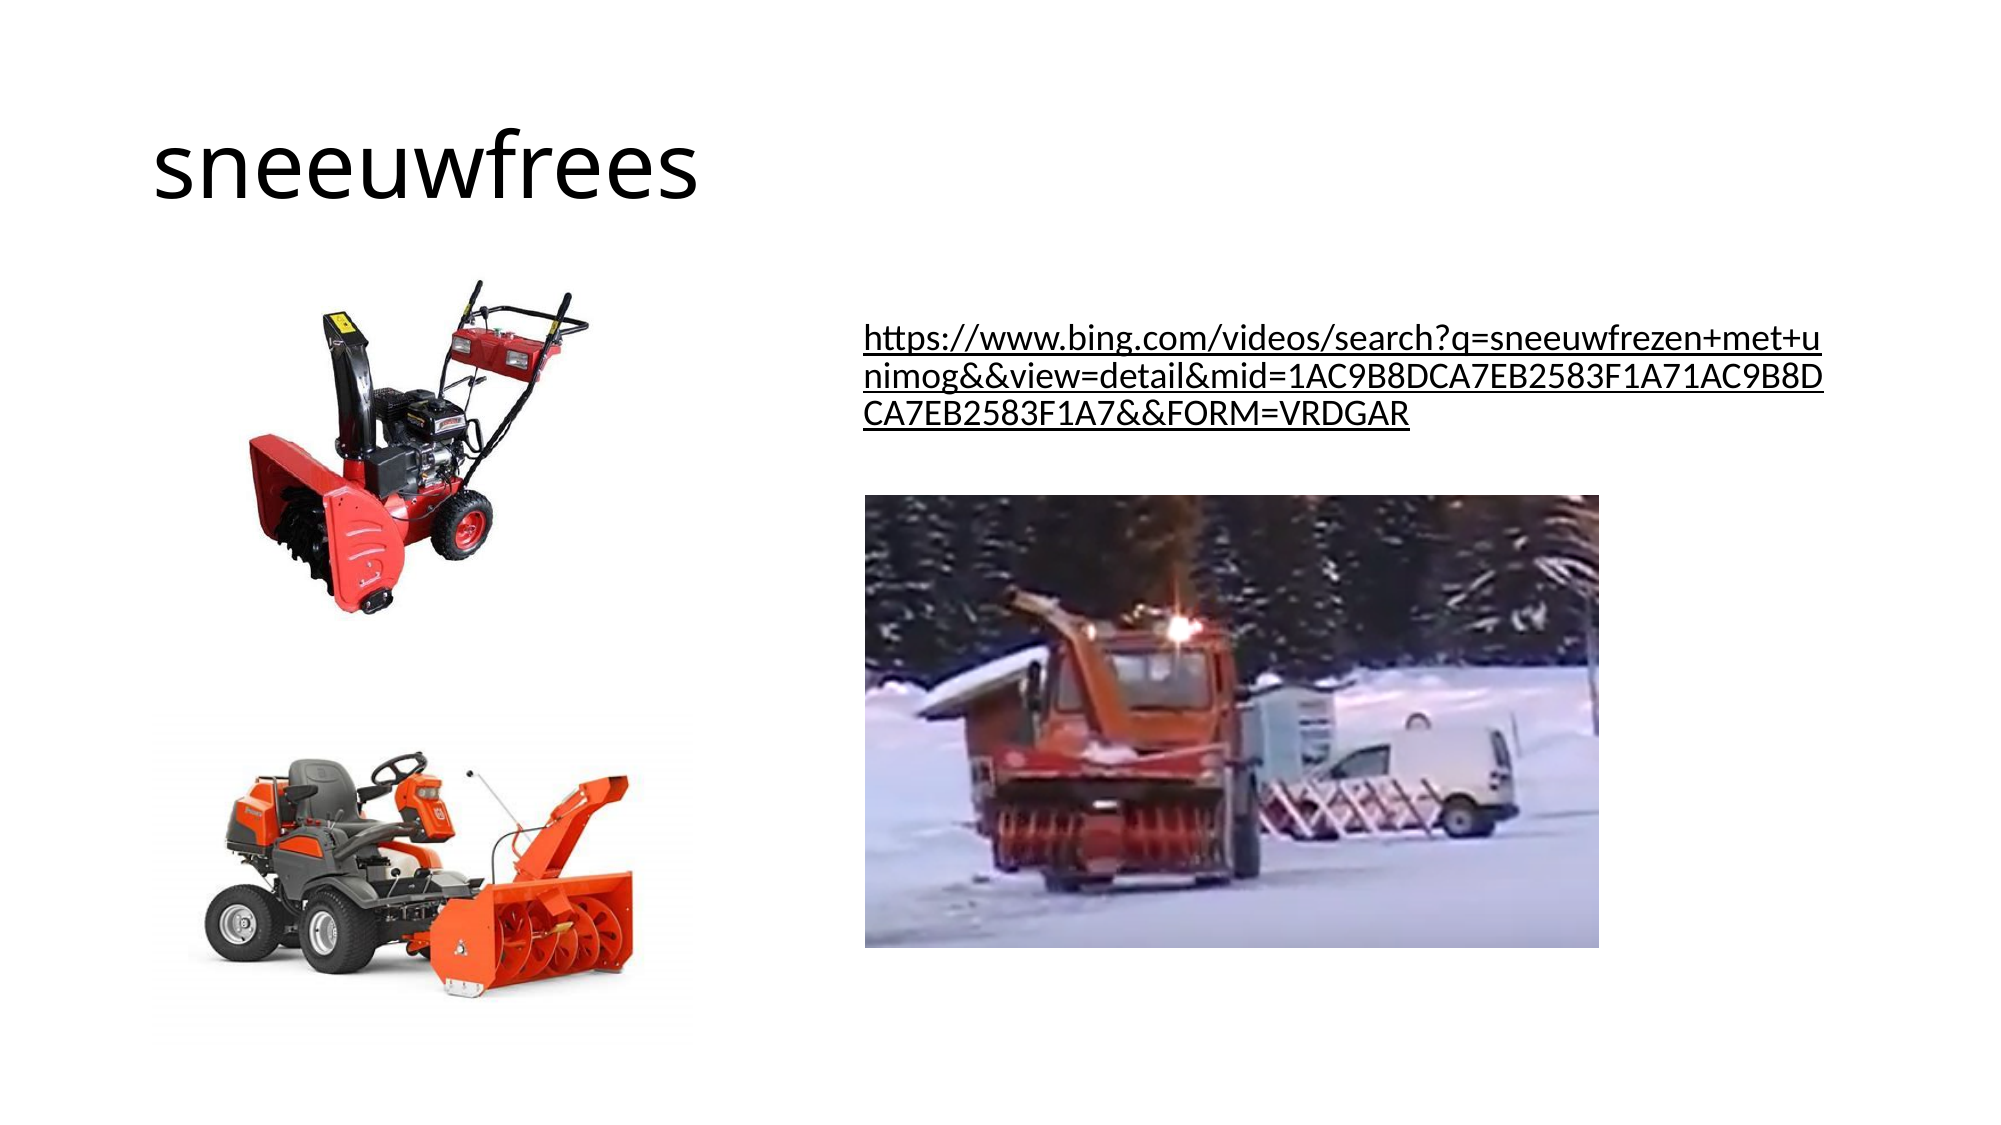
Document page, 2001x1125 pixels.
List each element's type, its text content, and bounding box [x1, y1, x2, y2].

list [211, 251, 616, 638]
picture [865, 495, 1599, 948]
text_box https://www.bing.com/videos/search?q=sneeuwfrezen+met+unimog&&view=detail&mid=1AC9B8DCA7EB2583F1A71AC9B8DCA7EB2583F1A7&&FORM=VRDGAR [848, 305, 1849, 411]
title sneeuwfrees [137, 59, 1863, 278]
picture [152, 711, 693, 1049]
